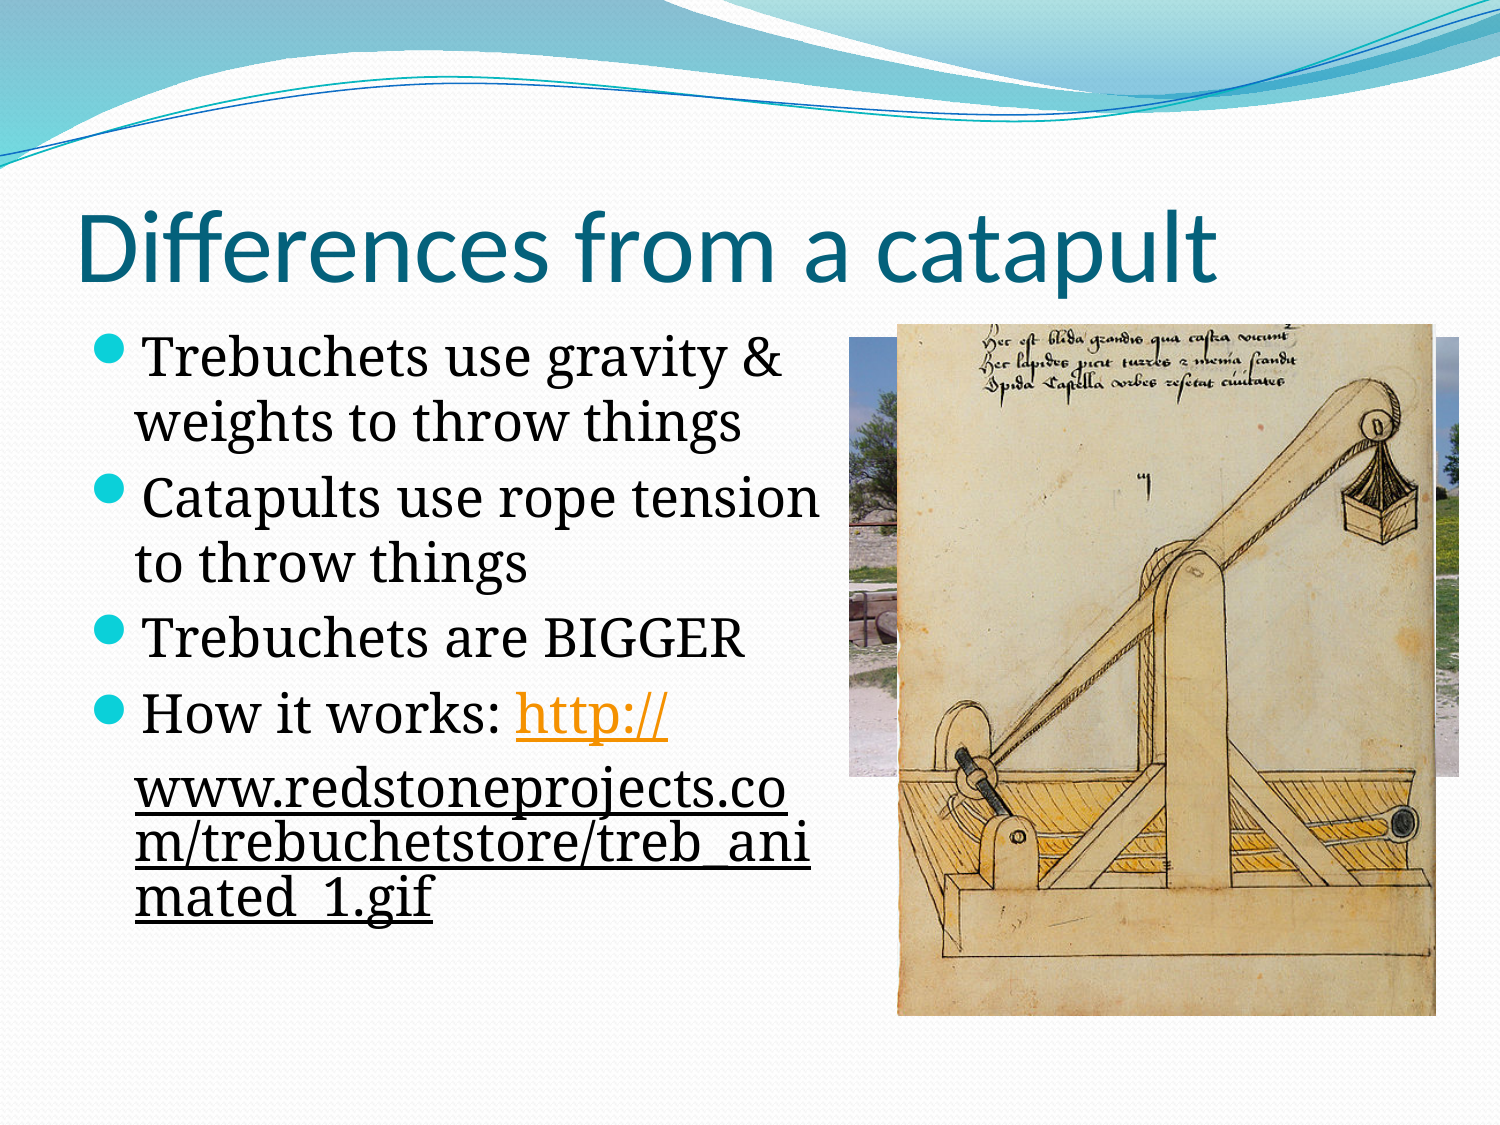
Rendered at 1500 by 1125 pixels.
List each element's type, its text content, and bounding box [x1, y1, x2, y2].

list Trebuchets use gravity & weights to throw things Catapults use rope tension to throw things Trebuchets are BIGGER How it works: http://www.redstoneprojects.com/trebuchetstore/treb_animated_1.gif [75, 314, 838, 1043]
picture [897, 324, 1436, 1016]
picture [849, 337, 892, 777]
picture [1440, 337, 1459, 777]
title Differences from a catapult [75, 115, 1425, 303]
